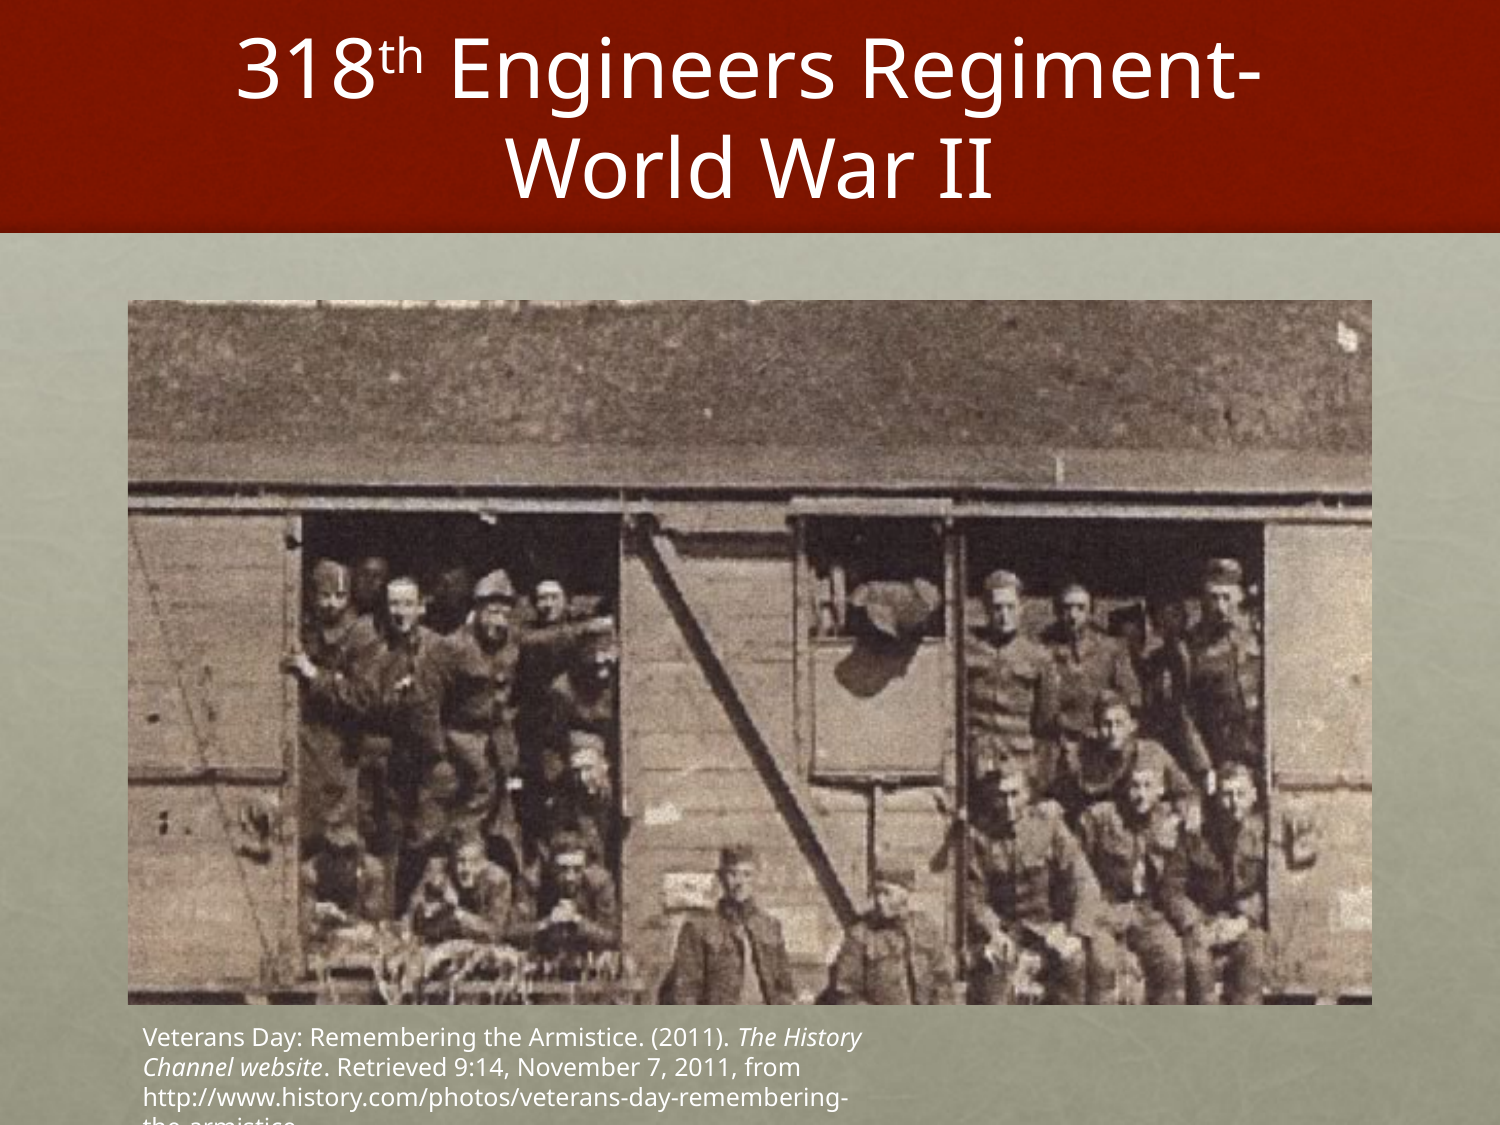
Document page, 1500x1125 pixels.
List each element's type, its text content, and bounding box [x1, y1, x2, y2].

picture [0, 214, 1500, 1125]
title 318th Engineers Regiment-World War II [127, 10, 1372, 221]
text_box Veterans Day: Remembering the Armistice. (2011). The History Channel website. Retrieved 9:14, November 7, 2011, from http://www.history.com/photos/veterans-day-remembering-the-armistice. [127, 1040, 878, 1125]
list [127, 299, 1373, 1006]
